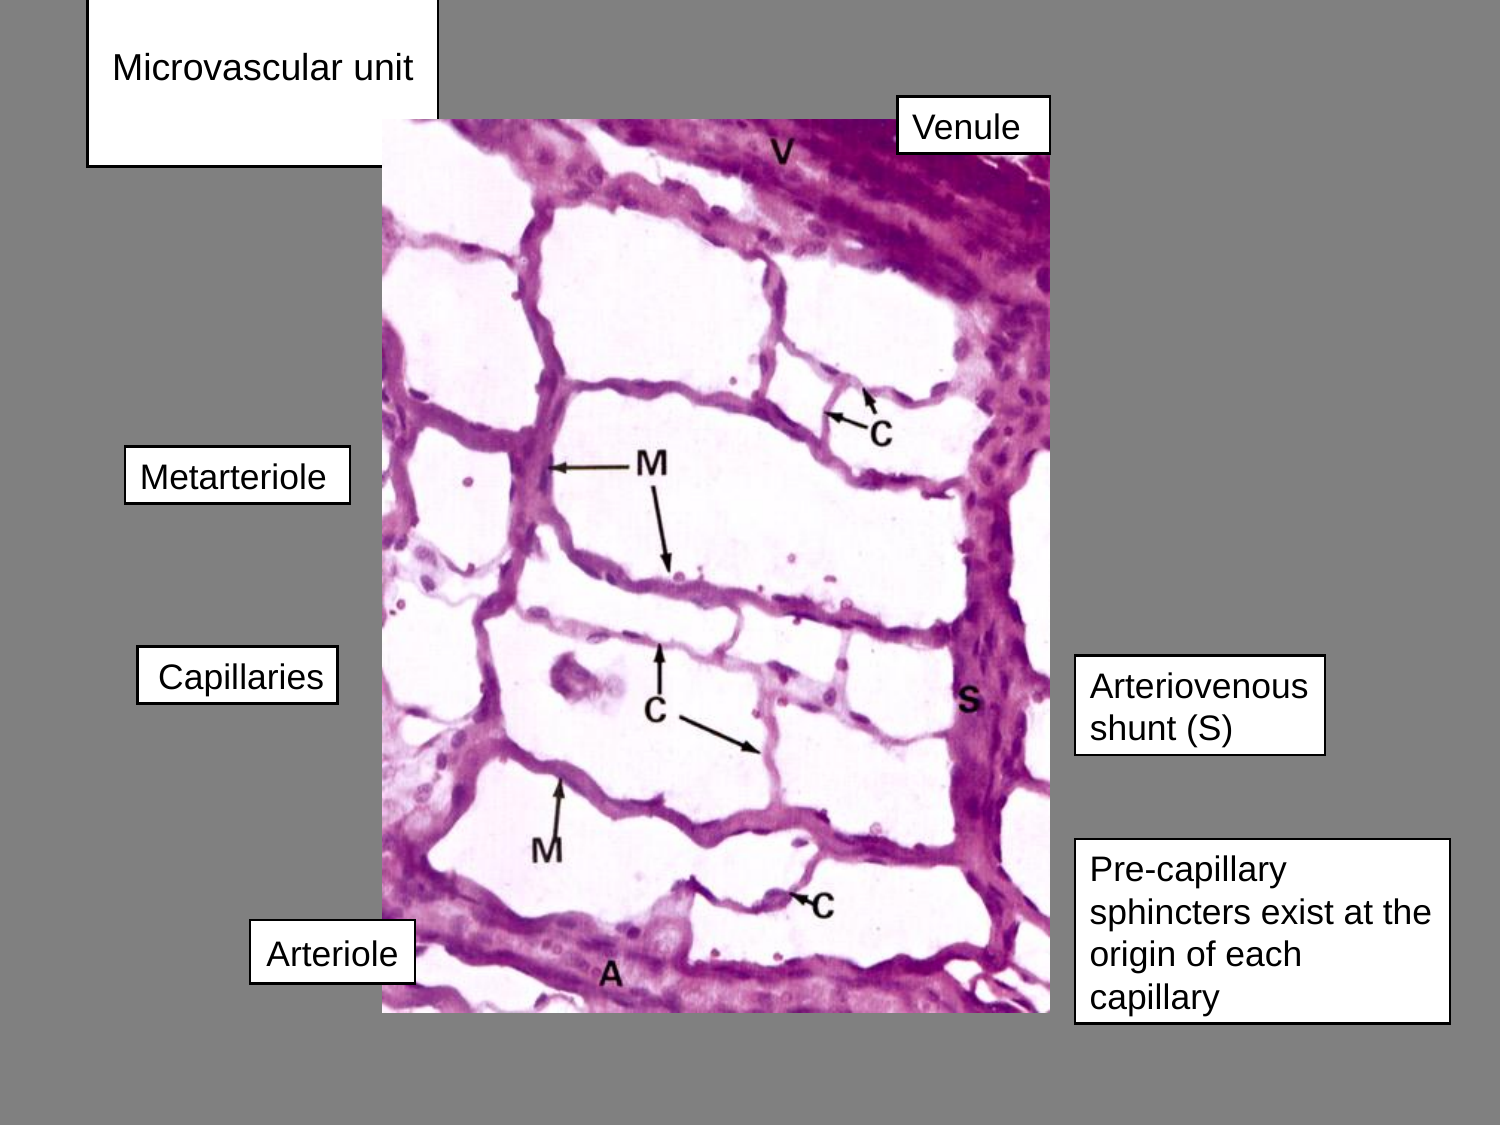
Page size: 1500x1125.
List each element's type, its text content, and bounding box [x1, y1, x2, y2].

text_box Pre-capillary sphincters exist at the origin of each capillary [1074, 838, 1450, 1024]
text_box Metarteriole [124, 446, 350, 504]
text_box Venule [897, 96, 1050, 118]
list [381, 119, 1050, 1013]
text_box Arteriole [249, 920, 376, 984]
text_box Arteriovenous shunt (S) [1074, 655, 1325, 756]
text_box Capillaries [137, 646, 338, 704]
title Microvascular unit [86, 0, 439, 168]
